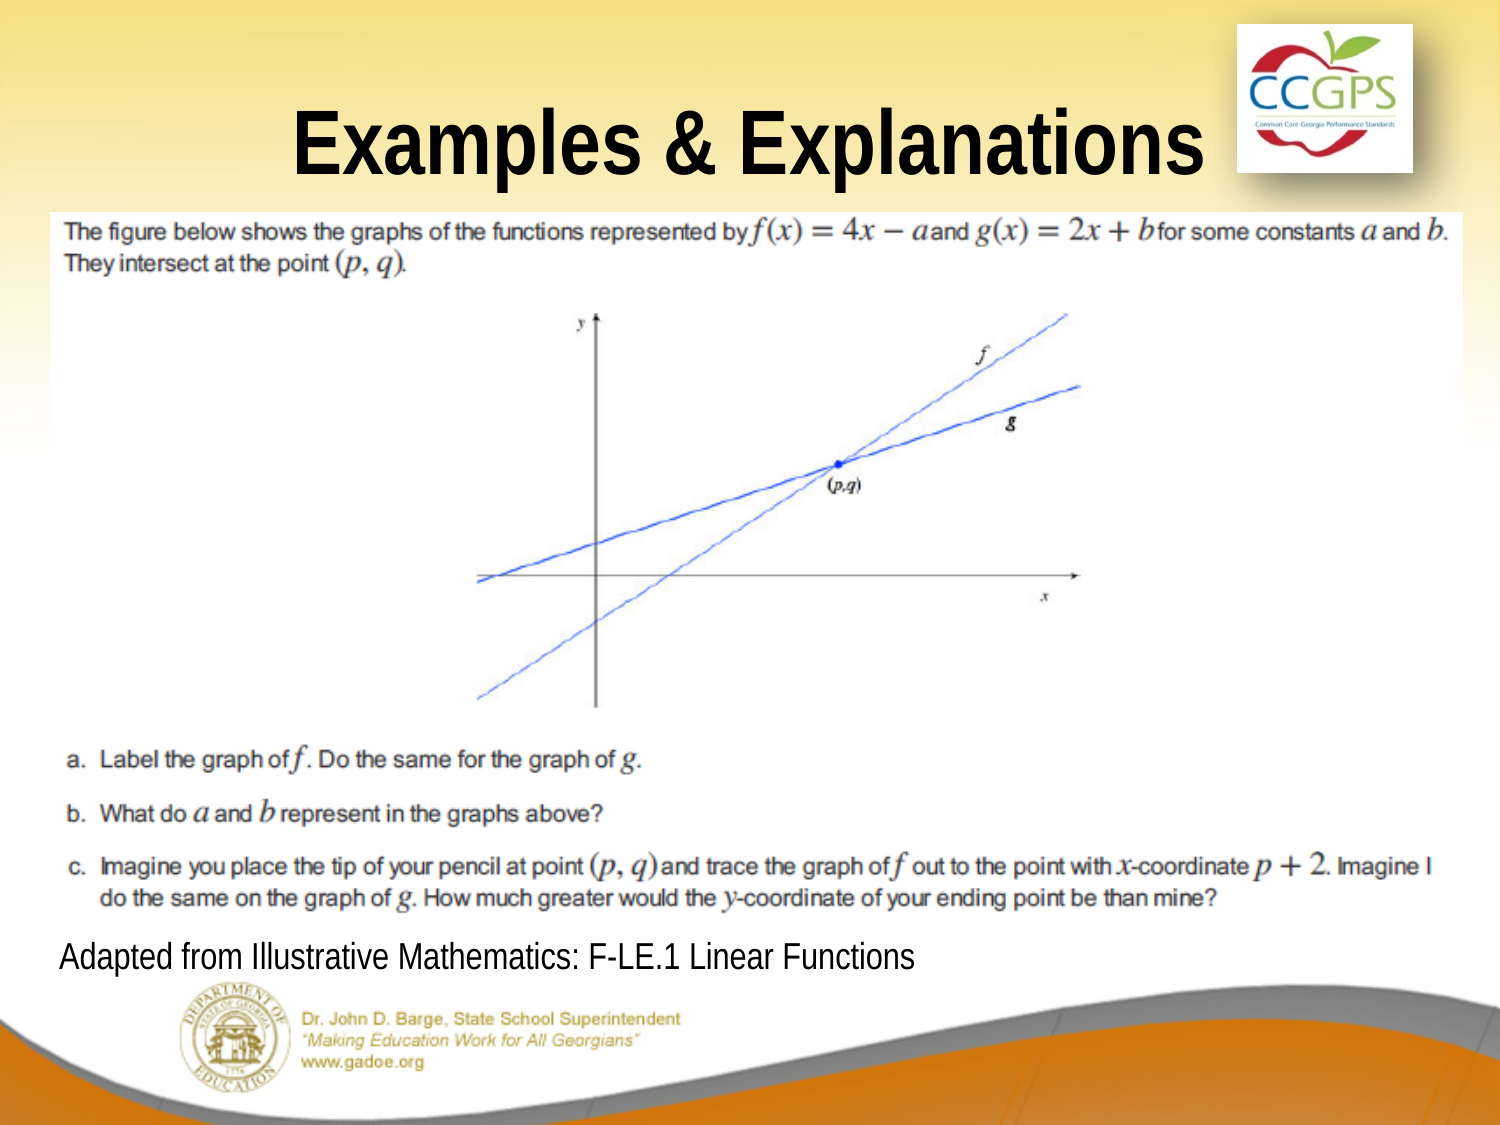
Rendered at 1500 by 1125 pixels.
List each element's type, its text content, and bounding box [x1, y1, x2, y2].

title Examples & Explanations [112, 74, 1232, 201]
text_box Adapted from Illustrative Mathematics: F-LE.1 Linear Functions [44, 924, 931, 985]
picture [0, 0, 1500, 1125]
